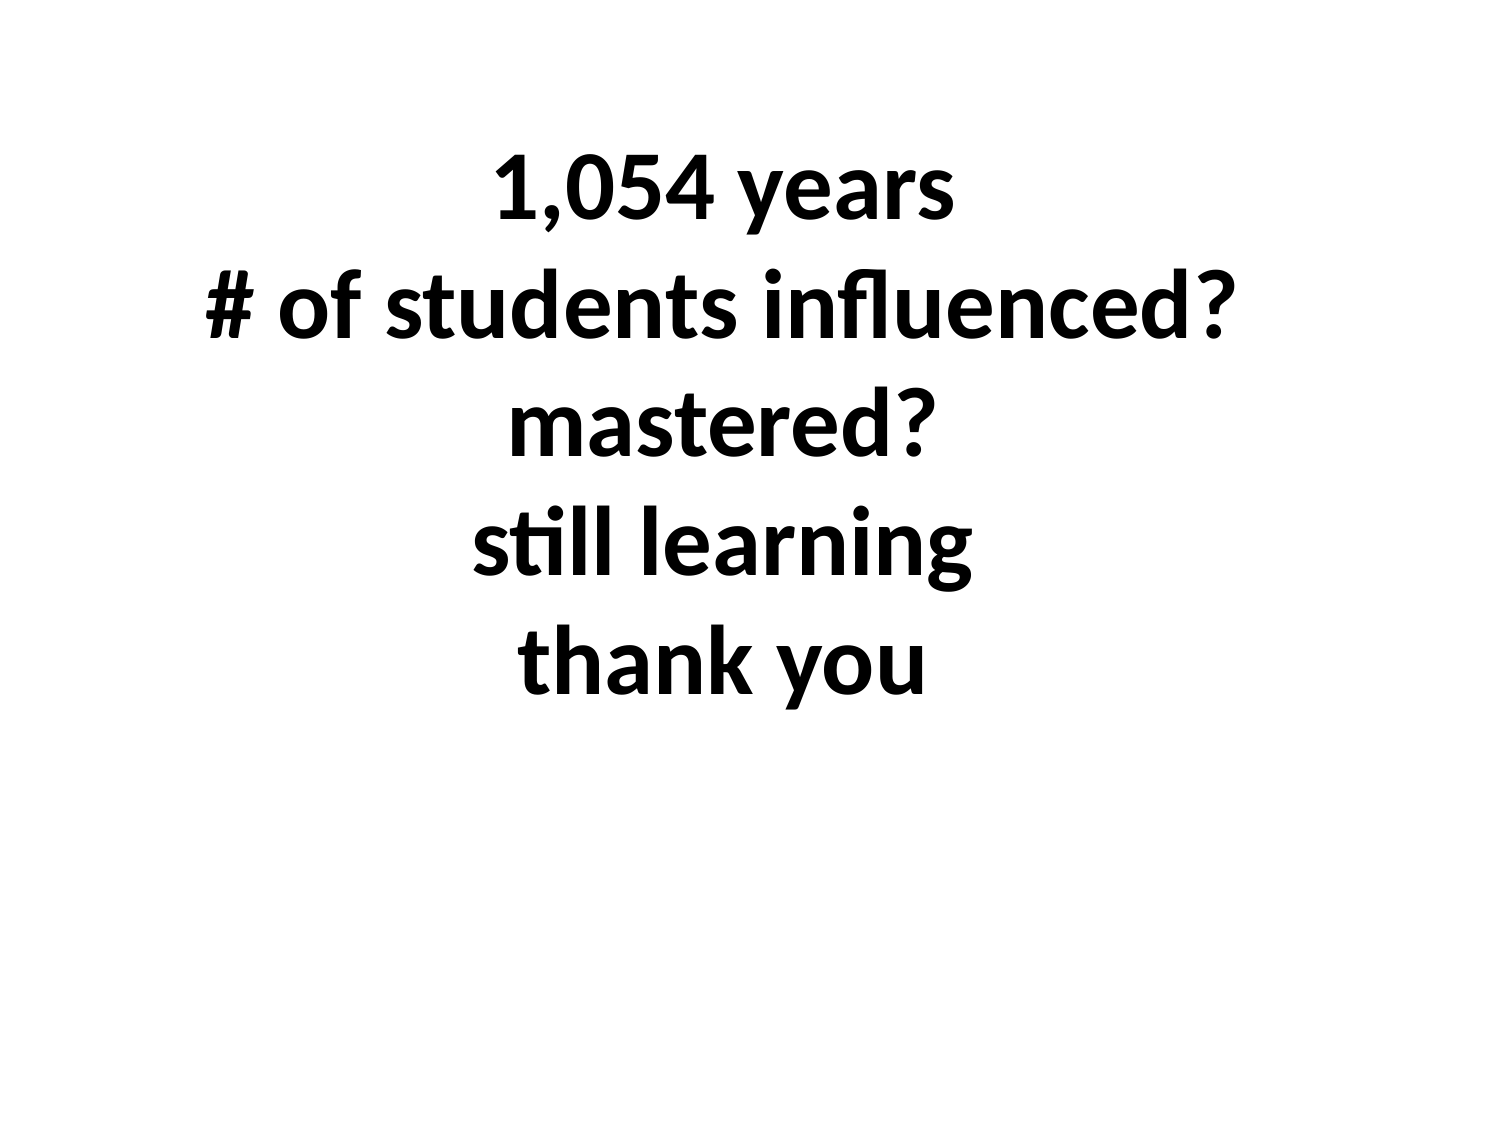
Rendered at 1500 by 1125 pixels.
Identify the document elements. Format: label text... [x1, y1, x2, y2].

title 1,054 years # of students influenced? mastered? still learning thank you [47, 111, 1398, 842]
